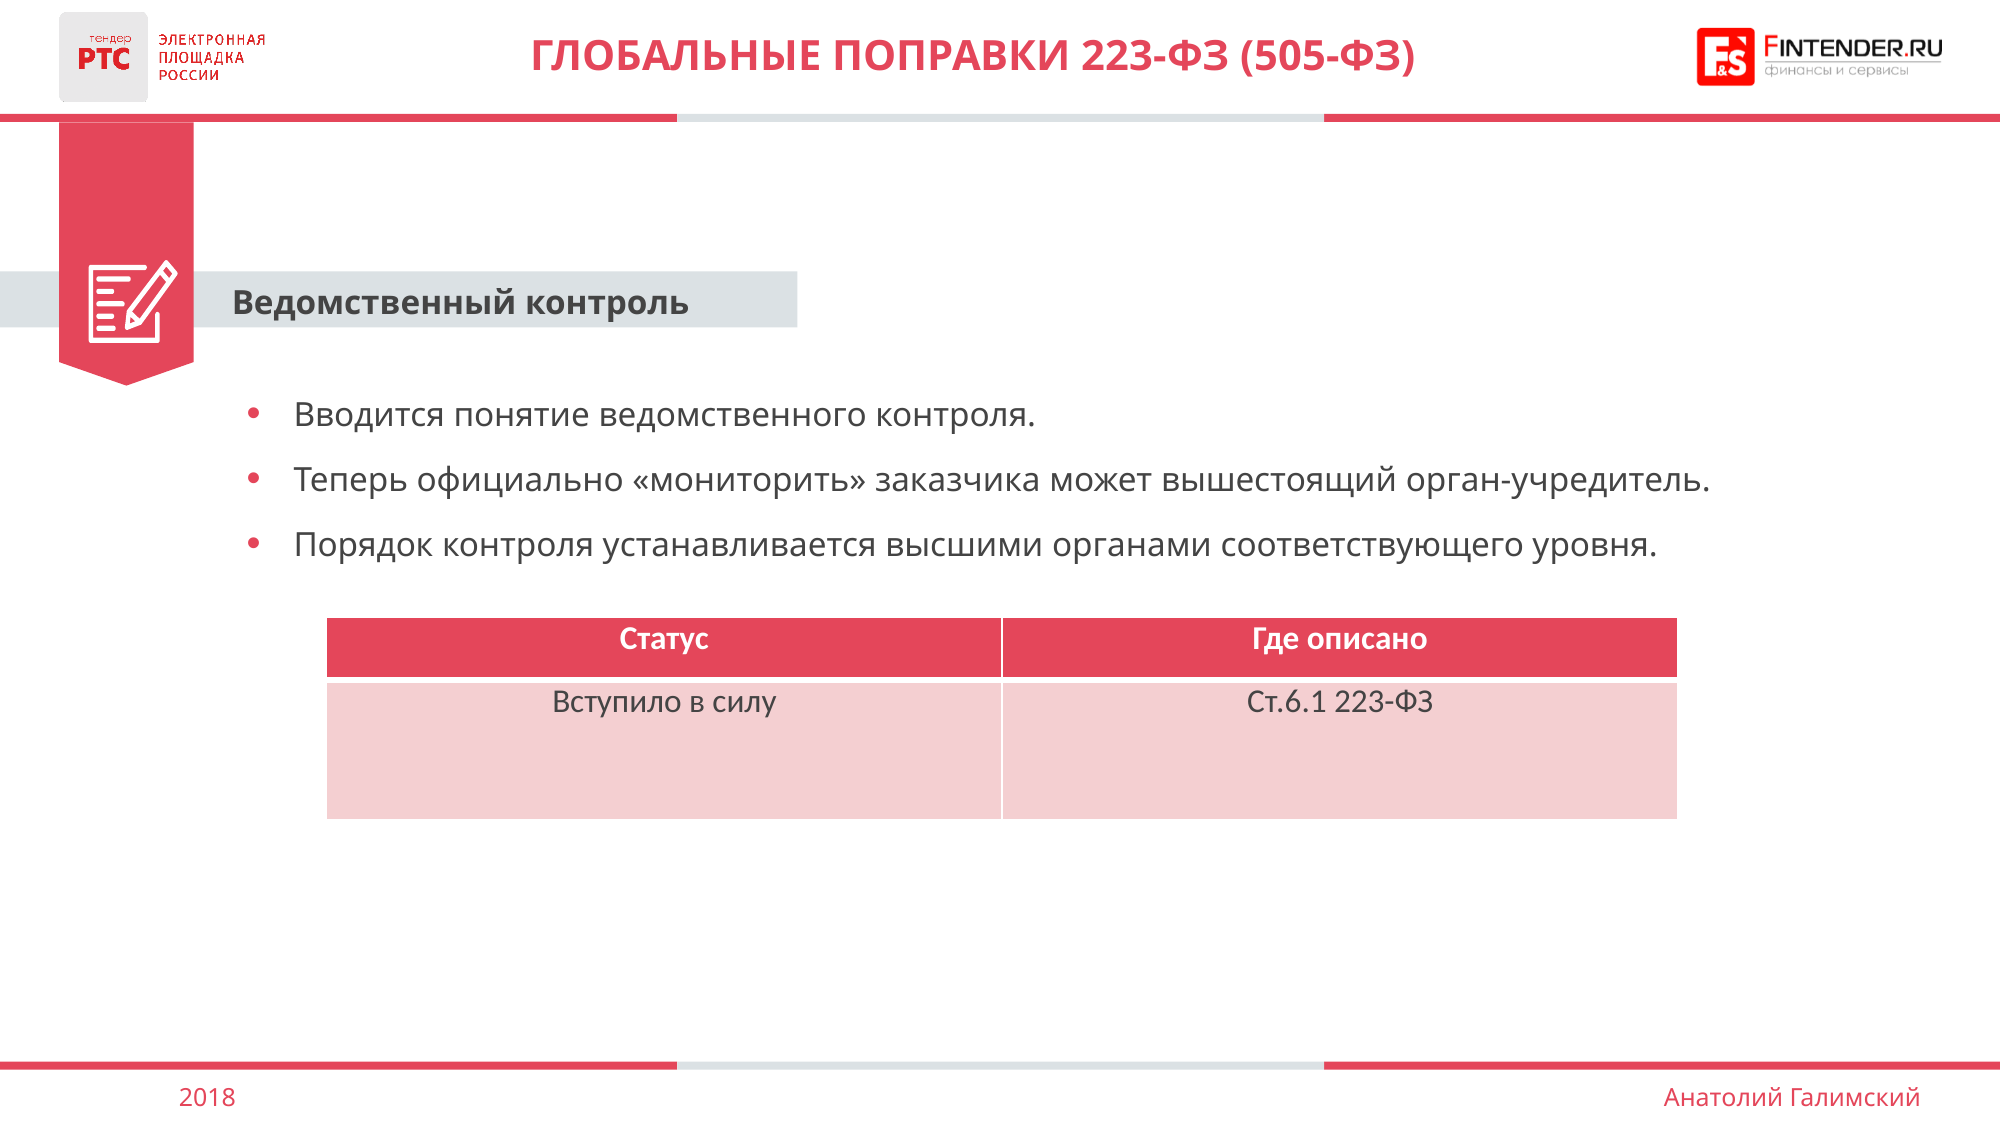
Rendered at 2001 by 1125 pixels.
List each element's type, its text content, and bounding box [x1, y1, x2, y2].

text_box [124, 260, 178, 330]
text_box Вводится понятие ведомственного контроля. Теперь официально «мониторить» заказчика может вышестоящий орган-учредитель. Порядок контроля устанавливается высшими органами соответствующего уровня. [231, 385, 1929, 571]
picture [1696, 18, 1942, 95]
text_box [58, 121, 195, 387]
text_box [0, 270, 58, 328]
text_box Ведомственный контроль [231, 281, 960, 322]
text_box [88, 264, 160, 343]
text_box 2018 [0, 1073, 415, 1119]
text_box Анатолий Галимский [1584, 1073, 2000, 1119]
table_cell Ст.6.1 223-ФЗ [1003, 683, 1677, 819]
picture [59, 12, 265, 102]
table_header Где описано [1003, 618, 1677, 677]
text_box [195, 270, 798, 328]
table_cell Вступило в силу [327, 683, 1001, 819]
title ГЛОБАЛЬНЫЕ ПОПРАВКИ 223-фз (505-фз) [294, 0, 1652, 114]
table_header Статус [327, 618, 1001, 677]
